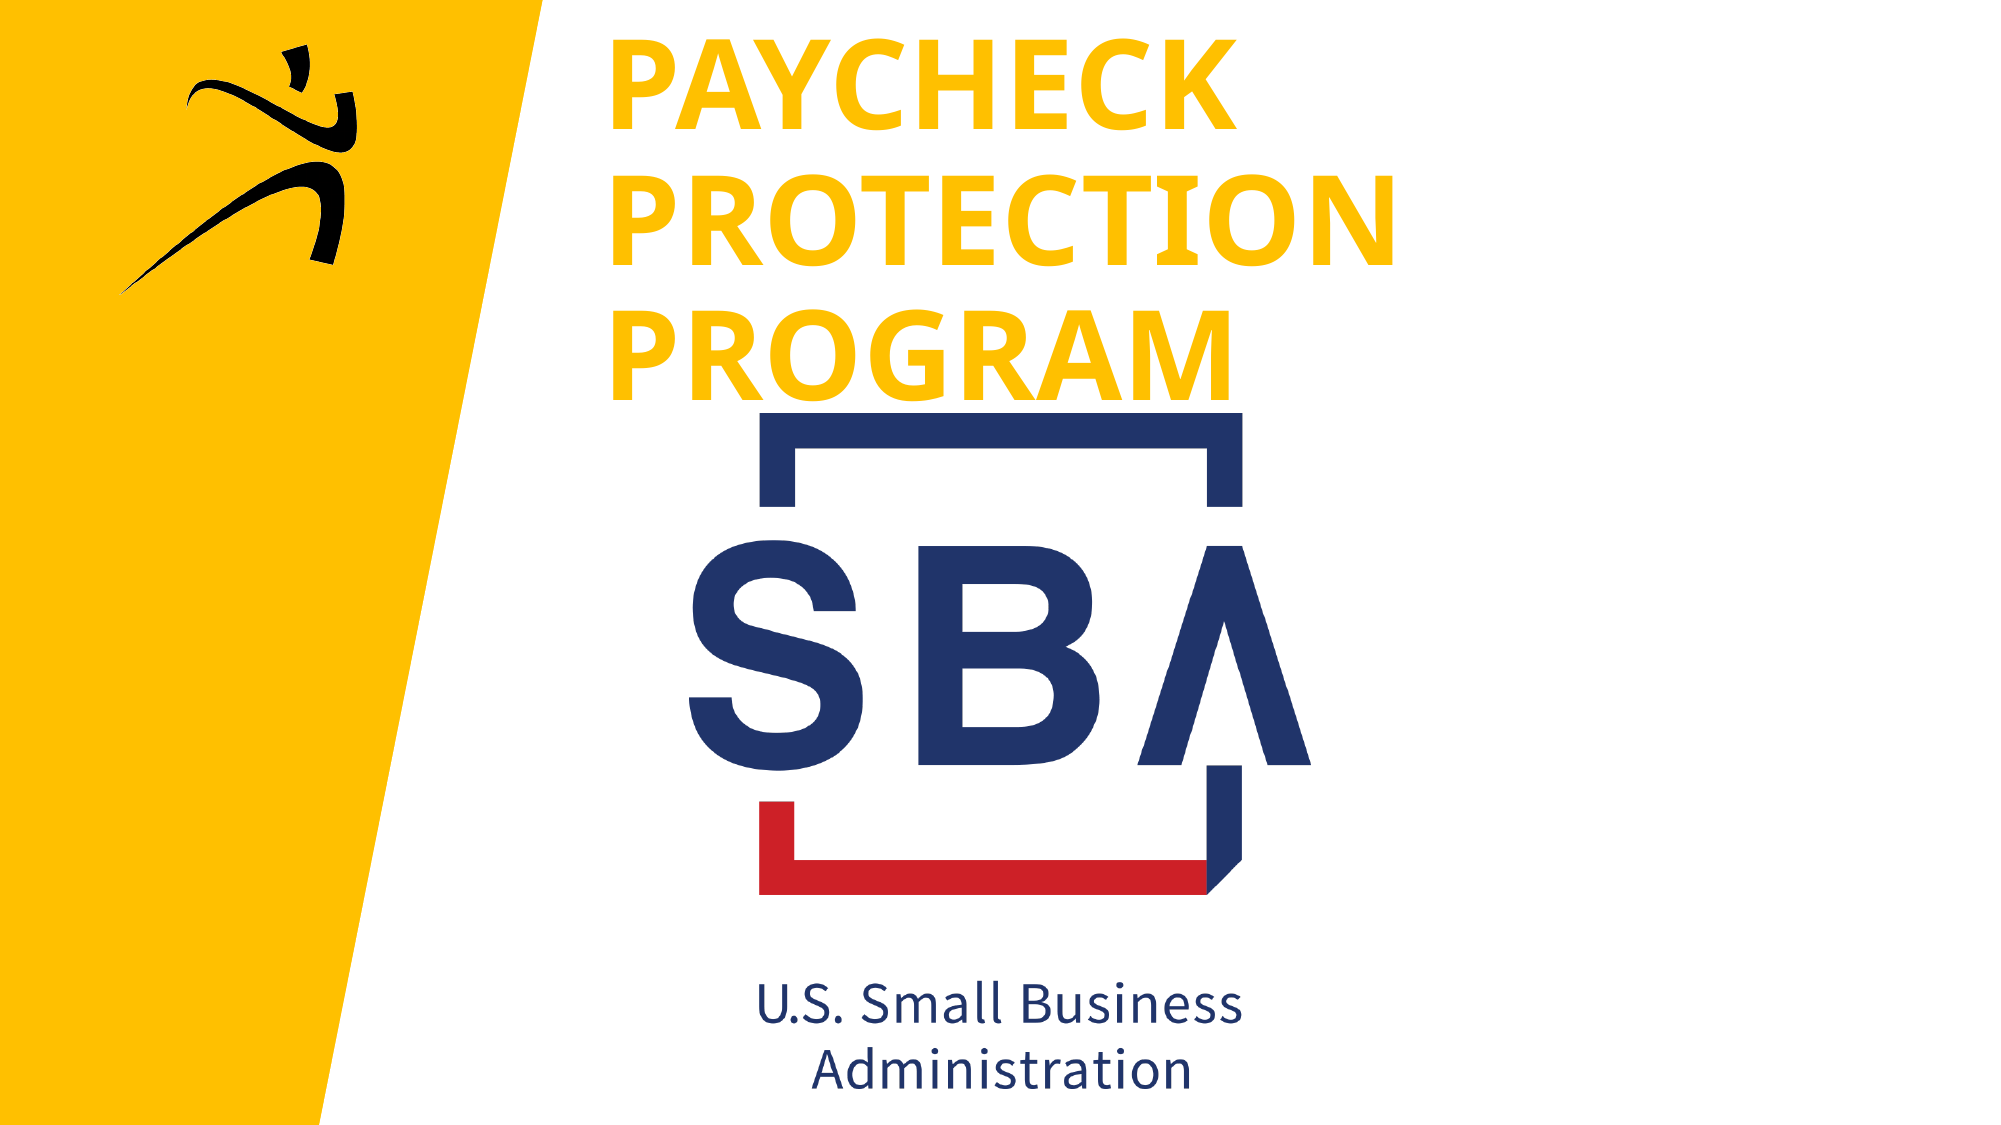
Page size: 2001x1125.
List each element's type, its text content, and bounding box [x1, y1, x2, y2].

picture [689, 412, 1311, 1089]
text_box Paycheck protection program [588, 12, 2000, 130]
text_box [0, 0, 542, 1125]
text_box [319, 0, 1216, 1125]
picture [119, 44, 357, 295]
